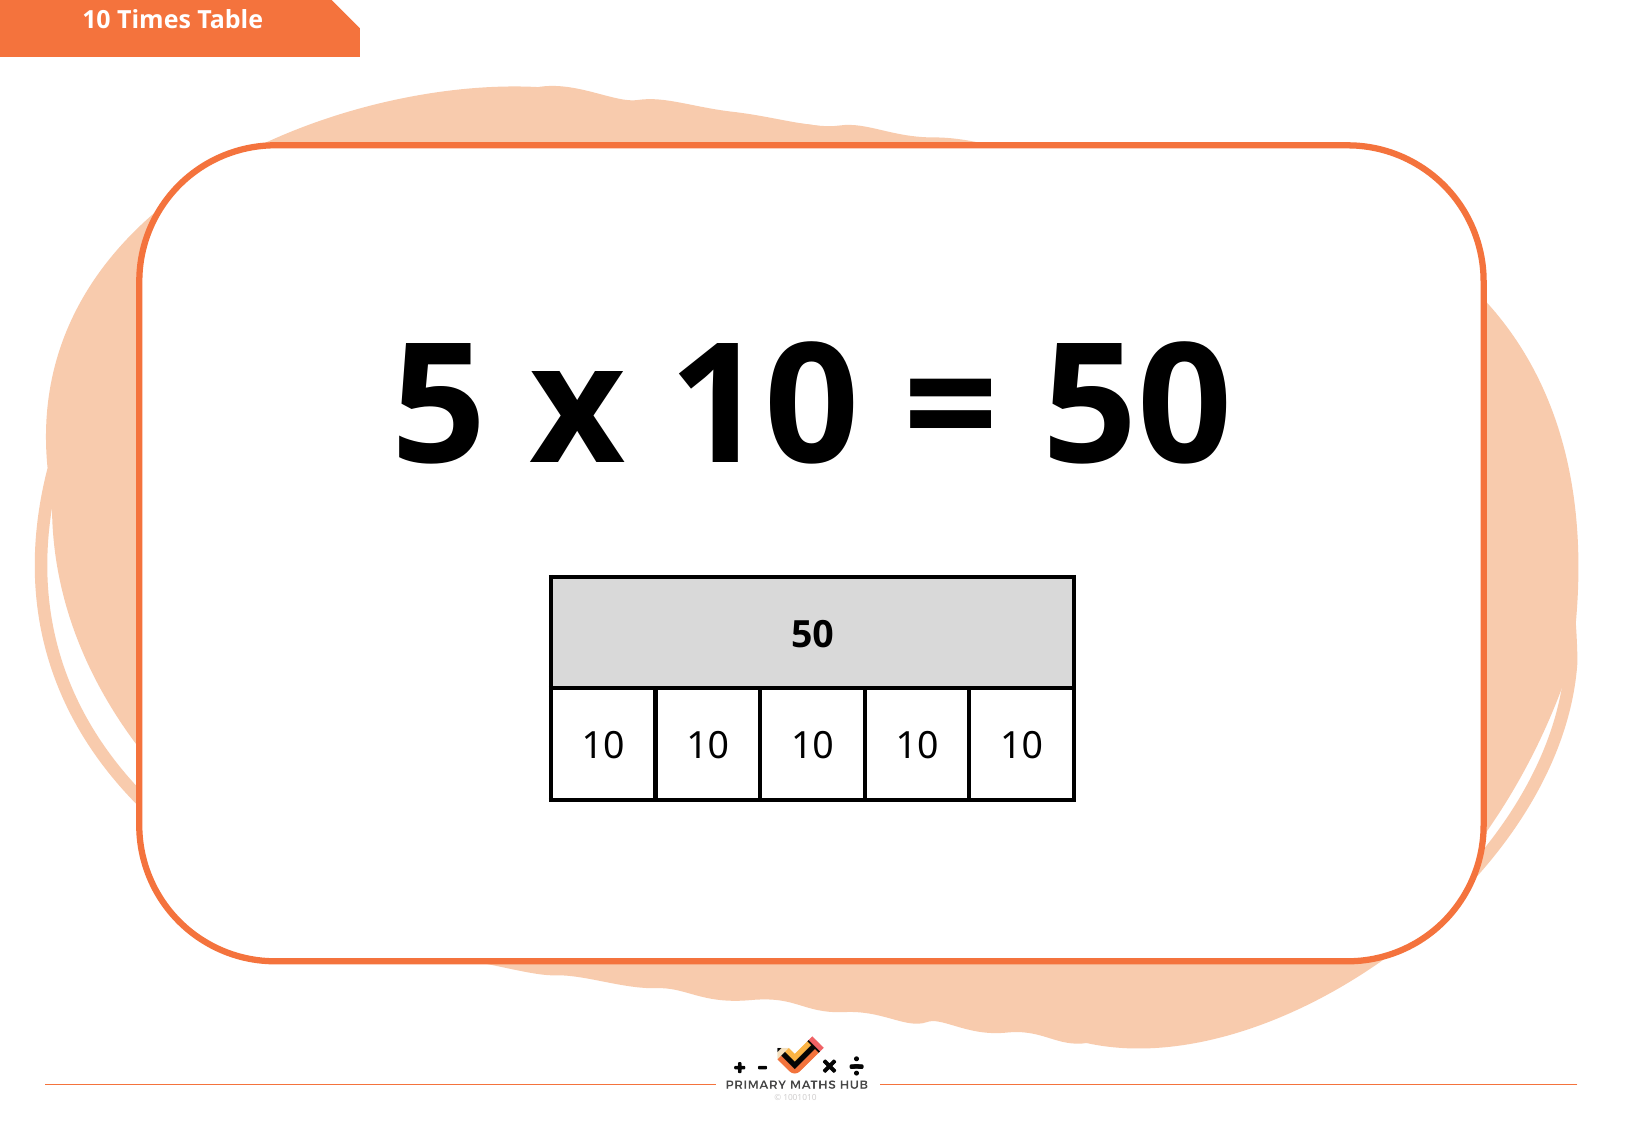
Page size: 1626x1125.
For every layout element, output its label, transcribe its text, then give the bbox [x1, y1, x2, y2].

text_box [496, 960, 1374, 1044]
text_box [273, 91, 956, 144]
table_cell 10 [971, 690, 1072, 798]
table_header 50 [553, 579, 1072, 686]
table_cell 10 [762, 690, 863, 798]
text_box [1479, 300, 1579, 867]
text_box [138, 144, 1485, 963]
text_box © 1001010 [720, 1084, 870, 1110]
text_box 5 x 10 = 50 [140, 288, 1485, 503]
text_box [39, 214, 155, 799]
table_cell 10 [867, 690, 967, 798]
table_cell 10 [658, 690, 758, 798]
text_box 10 Times Table [0, 0, 361, 58]
table_cell 10 [553, 690, 653, 798]
picture [722, 1034, 872, 1094]
